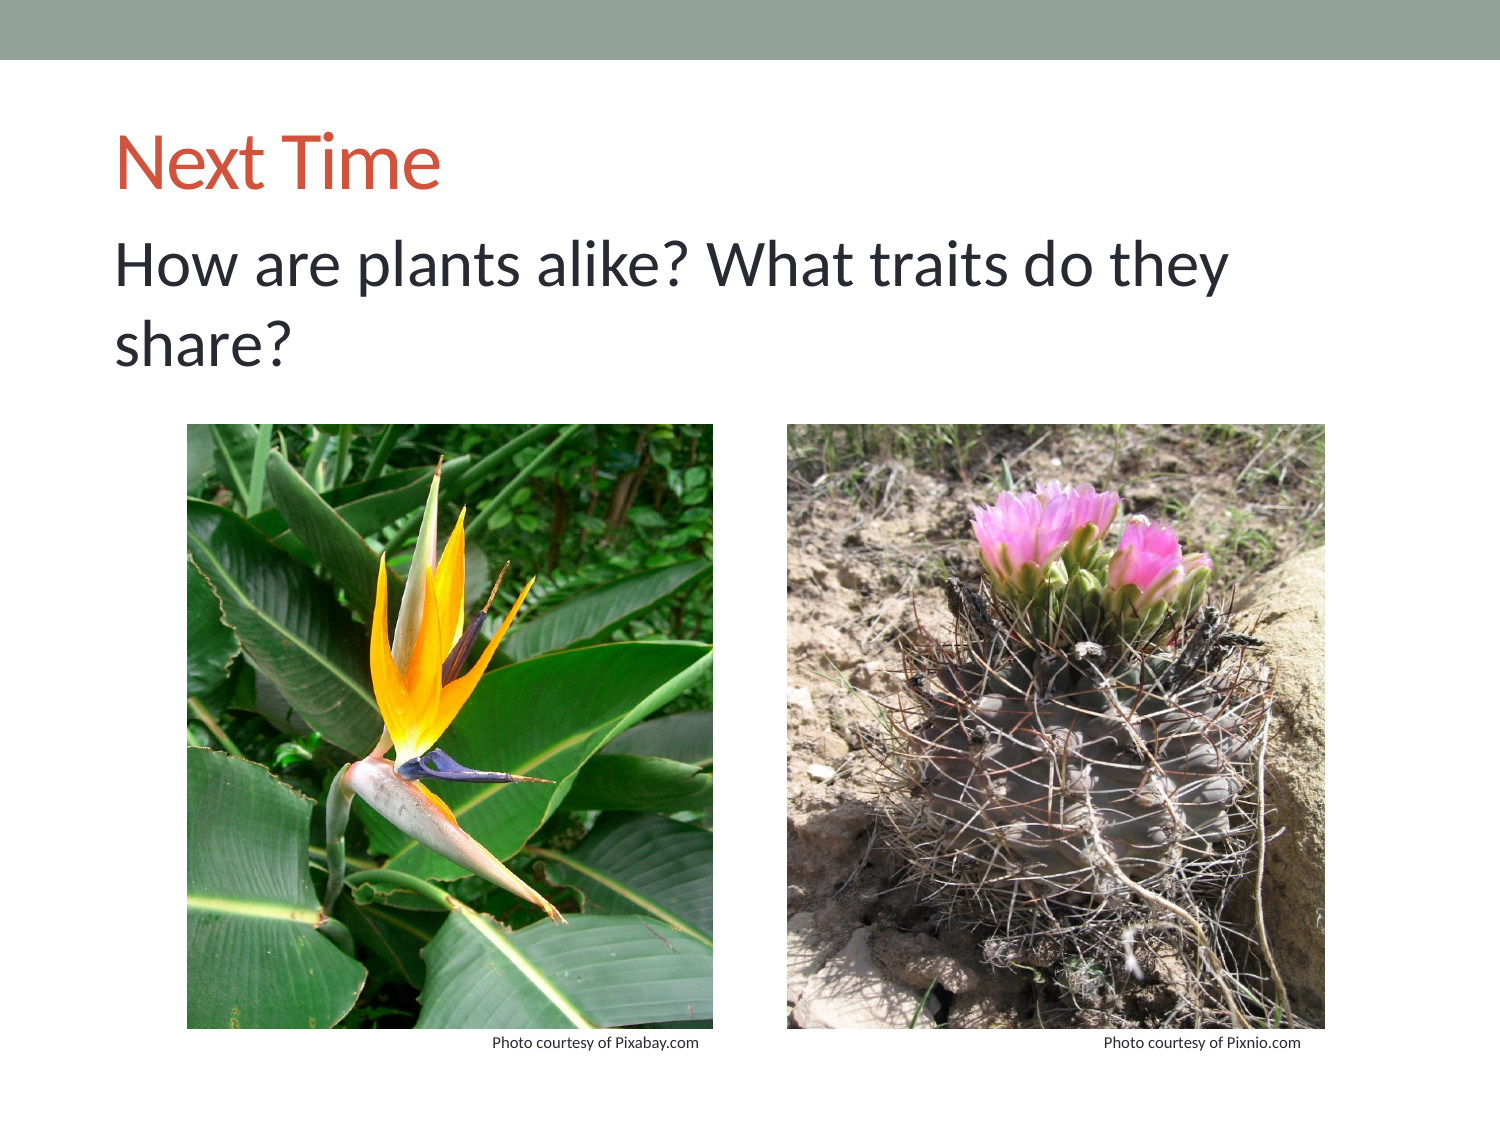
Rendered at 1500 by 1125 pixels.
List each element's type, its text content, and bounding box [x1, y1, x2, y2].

picture [787, 424, 1326, 1029]
text_box Photo courtesy of Pixabay.com [477, 1035, 715, 1060]
list How are plants alike? What traits do they share? [99, 212, 1425, 375]
picture [187, 424, 713, 1029]
title Next Time [99, 75, 1432, 238]
text_box Photo courtesy of Pixnio.com [1089, 1036, 1317, 1060]
